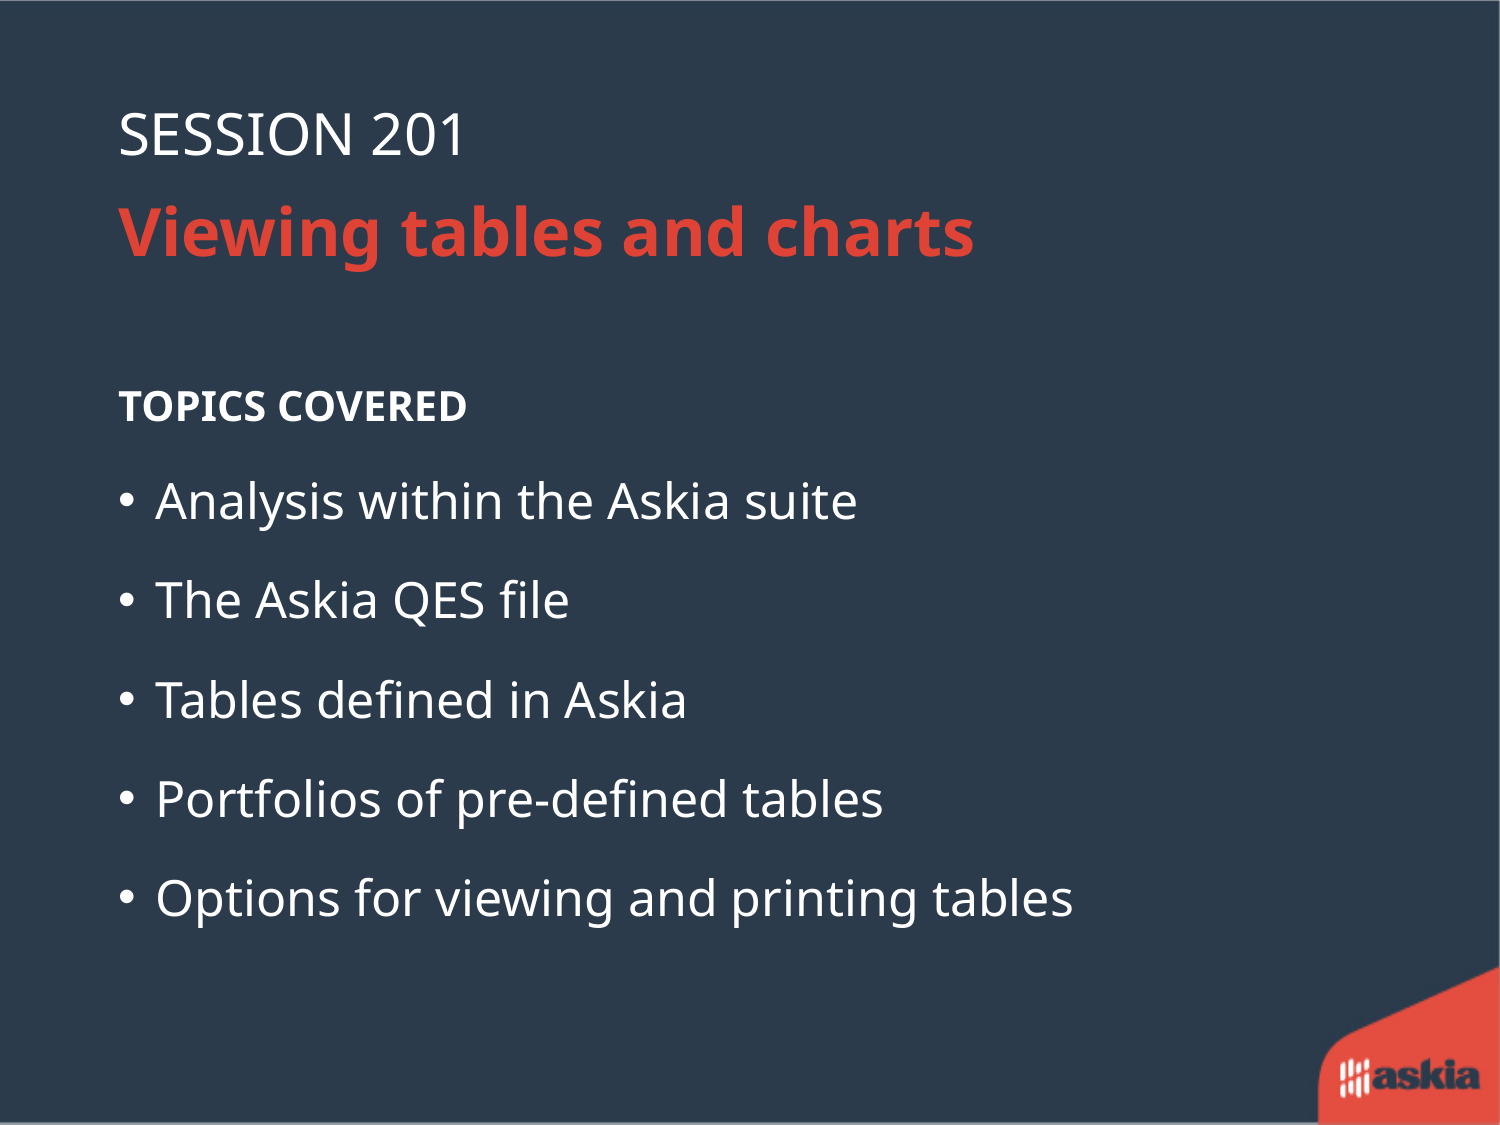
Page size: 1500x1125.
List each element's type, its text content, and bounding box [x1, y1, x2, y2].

list TOPICS COVERED Analysis within the Askia suite The Askia QES file Tables defined in Askia Portfolios of pre-defined tables Options for viewing and printing tables [103, 367, 1397, 1014]
title Session 201 [103, 88, 1397, 174]
picture [0, 0, 1500, 1125]
list Viewing tables and charts [103, 174, 1397, 322]
